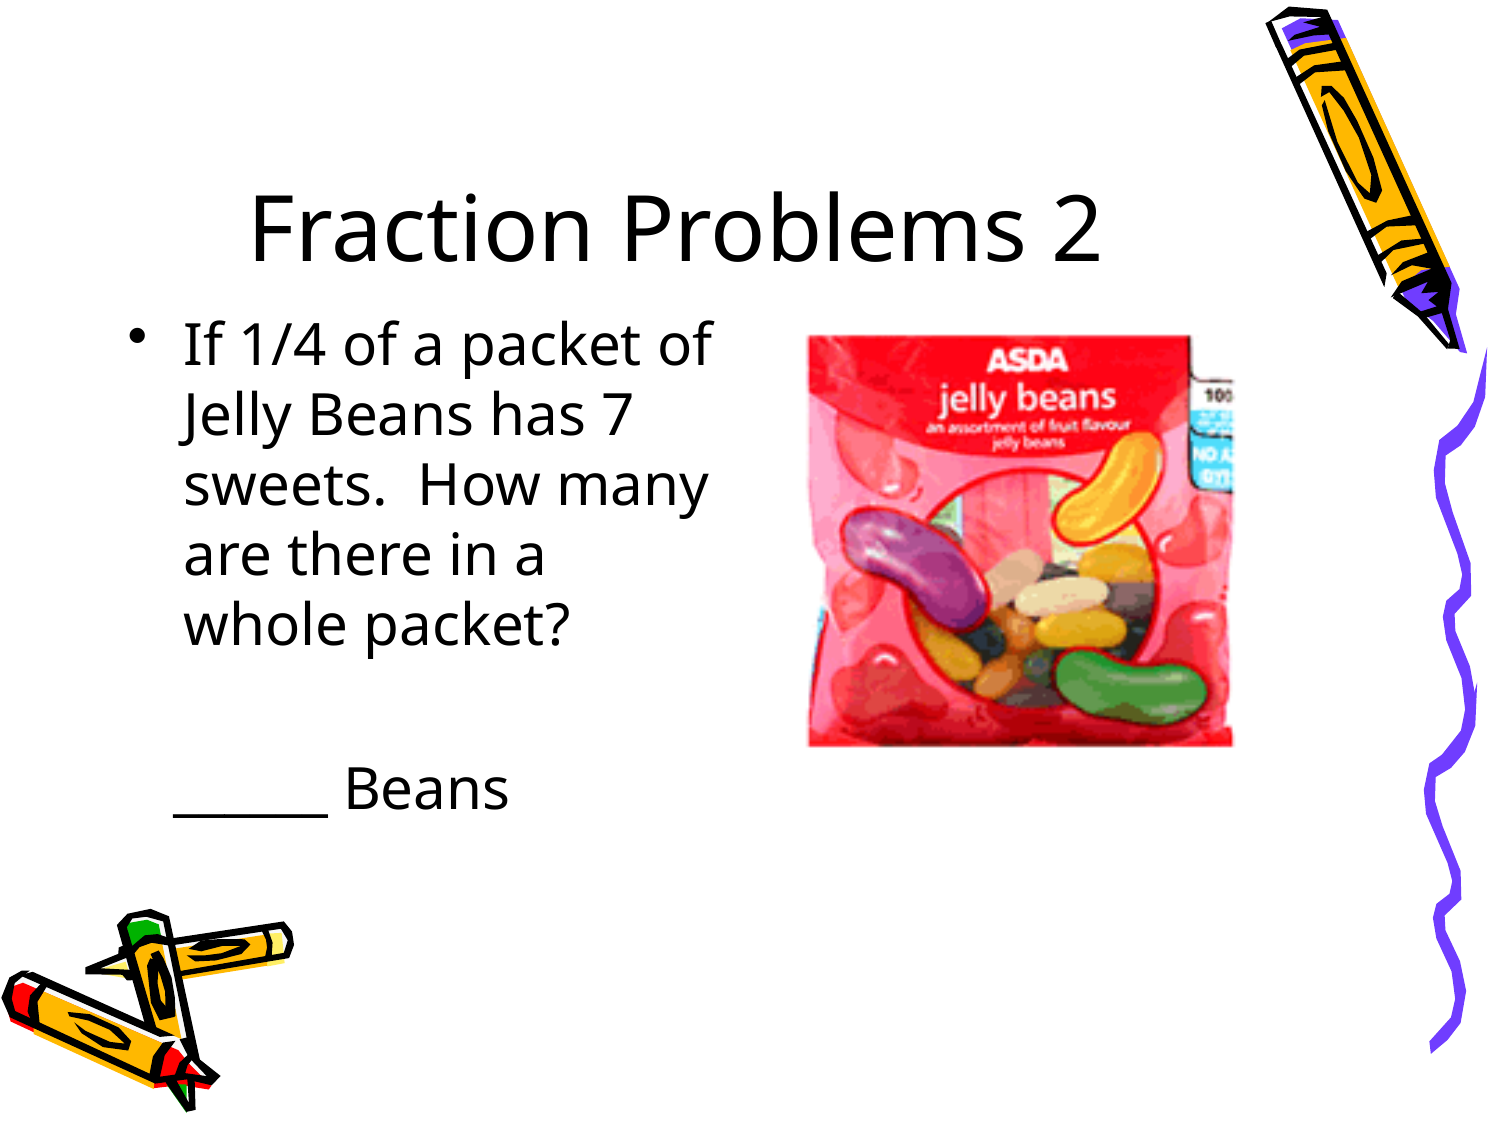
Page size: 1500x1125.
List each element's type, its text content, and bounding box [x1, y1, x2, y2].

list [785, 314, 1259, 771]
title Fraction Problems 2 [112, 24, 1240, 288]
list If 1/4 of a packet of Jelly Beans has 7 sweets. How many are there in a whole packet? ______ Beans [112, 299, 732, 901]
